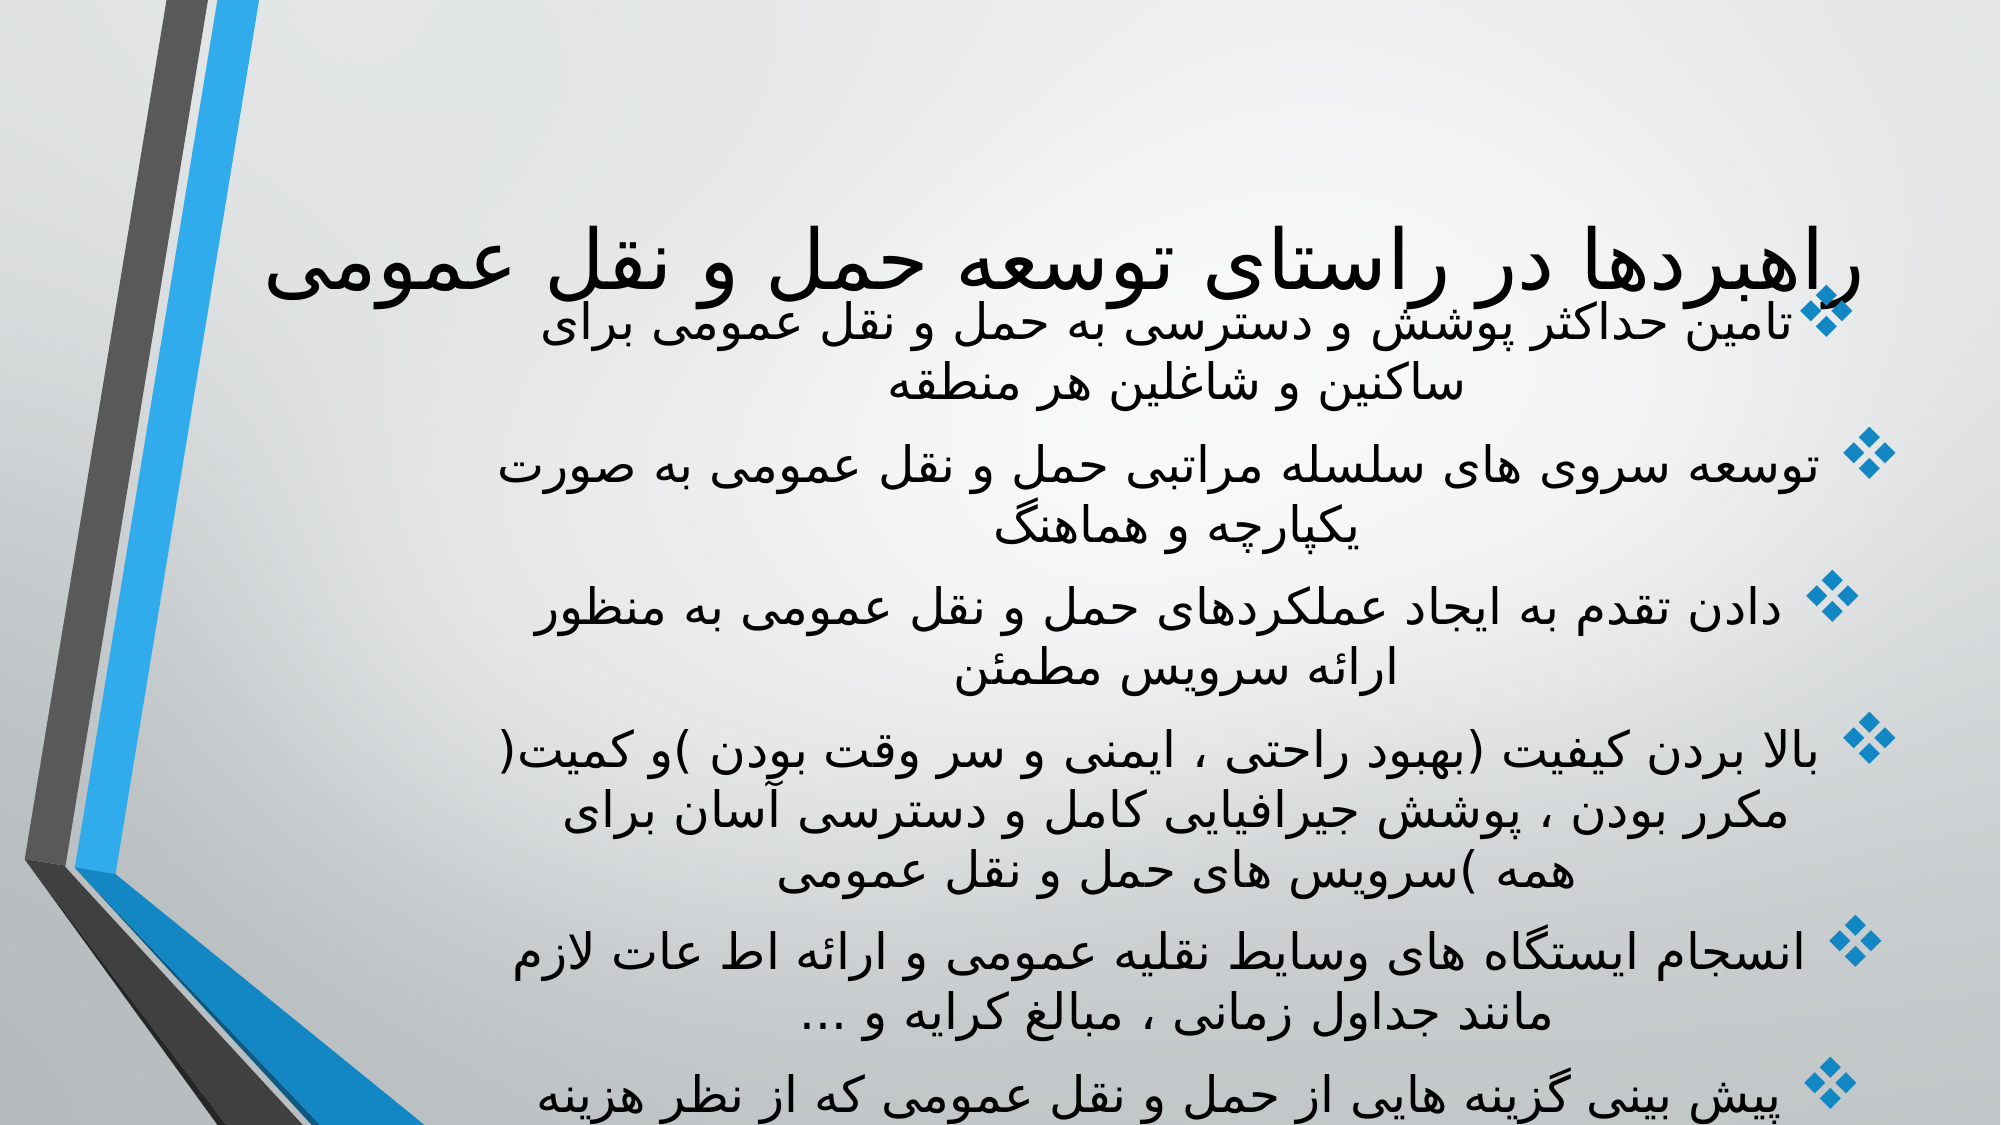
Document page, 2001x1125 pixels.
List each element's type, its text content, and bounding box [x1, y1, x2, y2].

list تامین حداکثر پوشش و دسترسی به حمل و نقل عمومی برای ساکنین و شاغلین هر منطقه توسعه سروی های سلسله مراتبی حمل و نقل عمومی به صورت یکپارچه و هماهنگ دادن تقدم به ایجاد عملکردهای حمل و نقل عمومی به منظور ارائه سرویس مطمئن بالا بردن کیفیت (بهبود راحتی ، ایمنی و سر وقت بودن )و کمیت( مکرر بودن ، پوشش جیرافیایی کامل و دسترسی آسان برای همه )سرویس های حمل و نقل عمومی انسجام ایستگاه های وسایط نقلیه عمومی و ارائه اط عات لازم مانند جداول زمانی ، مبالغ کرایه و ... پیش بینی گزینه هایی از حمل و نقل عمومی که از نظر هزینه برای اقشار کم درآمد مناسب باشد [481, 399, 1920, 1073]
title راهبردها در راستای توسعه حمل و نقل عمومی [243, 112, 1887, 400]
